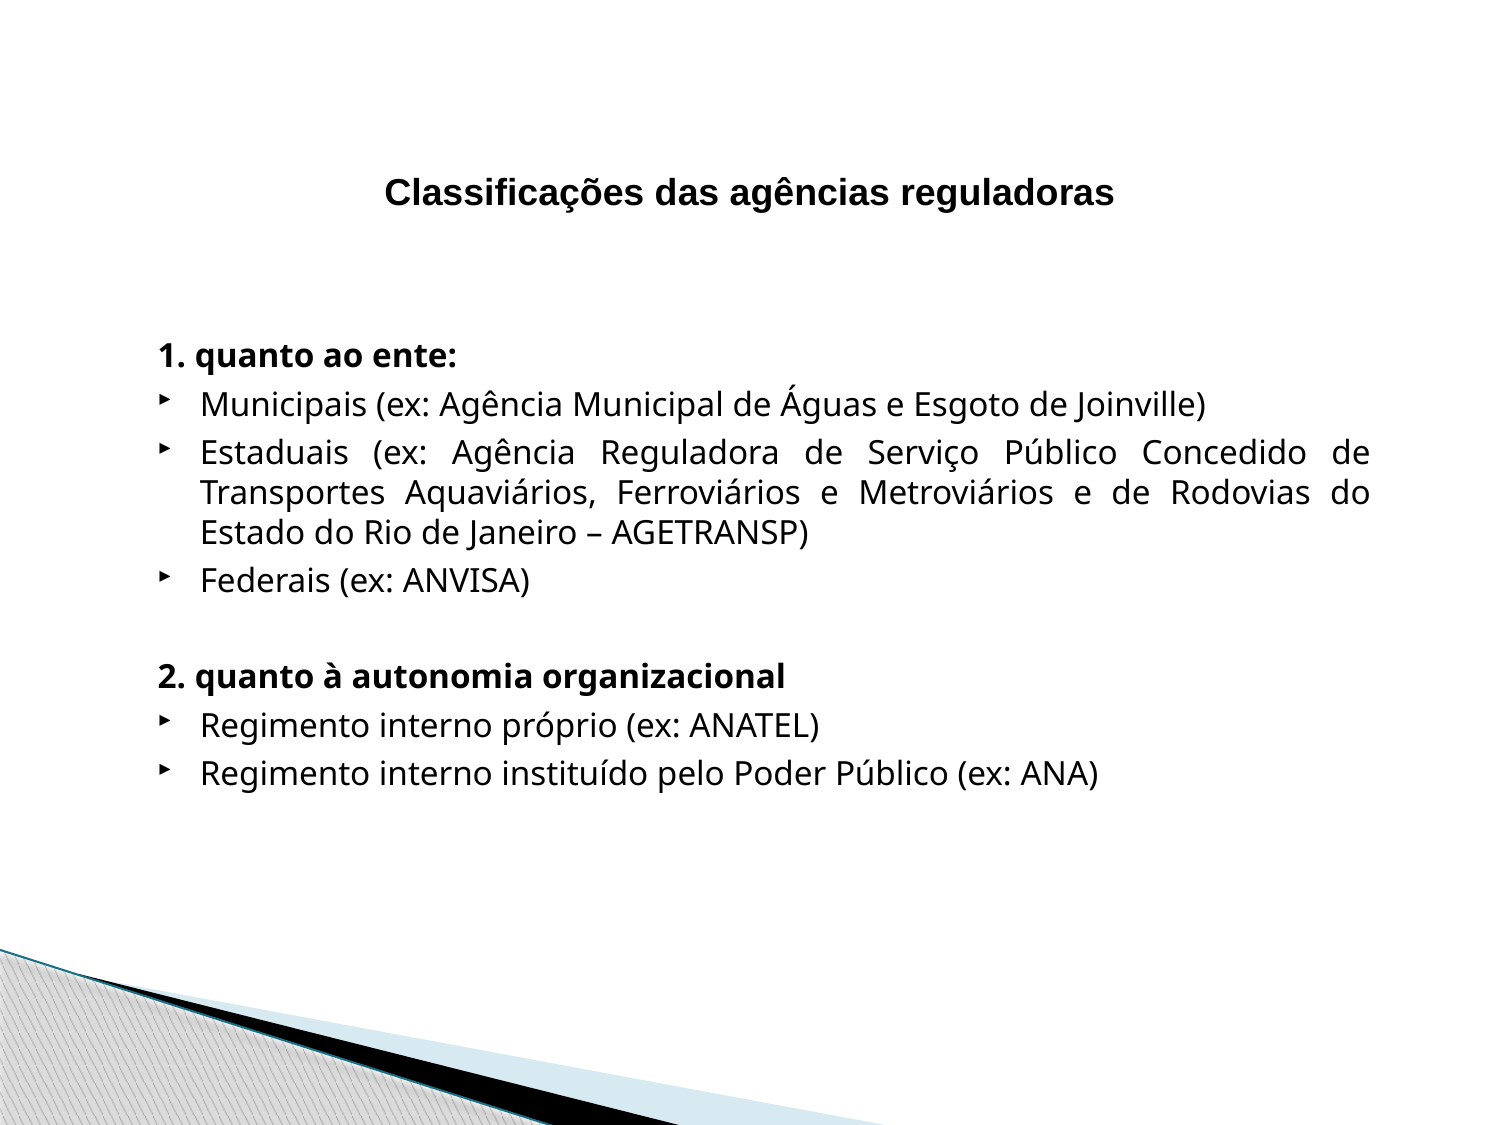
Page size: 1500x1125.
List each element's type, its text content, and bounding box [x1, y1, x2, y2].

title Classificações das agências reguladoras [112, 137, 1388, 244]
subtitle 1. quanto ao ente: Municipais (ex: Agência Municipal de Águas e Esgoto de Joinville) Estaduais (ex: Agência Reguladora de Serviço Público Concedido de Transportes Aquaviários, Ferroviários e Metroviários e de Rodovias do Estado do Rio de Janeiro – AGETRANSP) Federais (ex: ANVISA) 2. quanto à autonomia organizacional Regimento interno próprio (ex: ANATEL) Regimento interno instituído pelo Poder Público (ex: ANA) [125, 278, 1388, 950]
